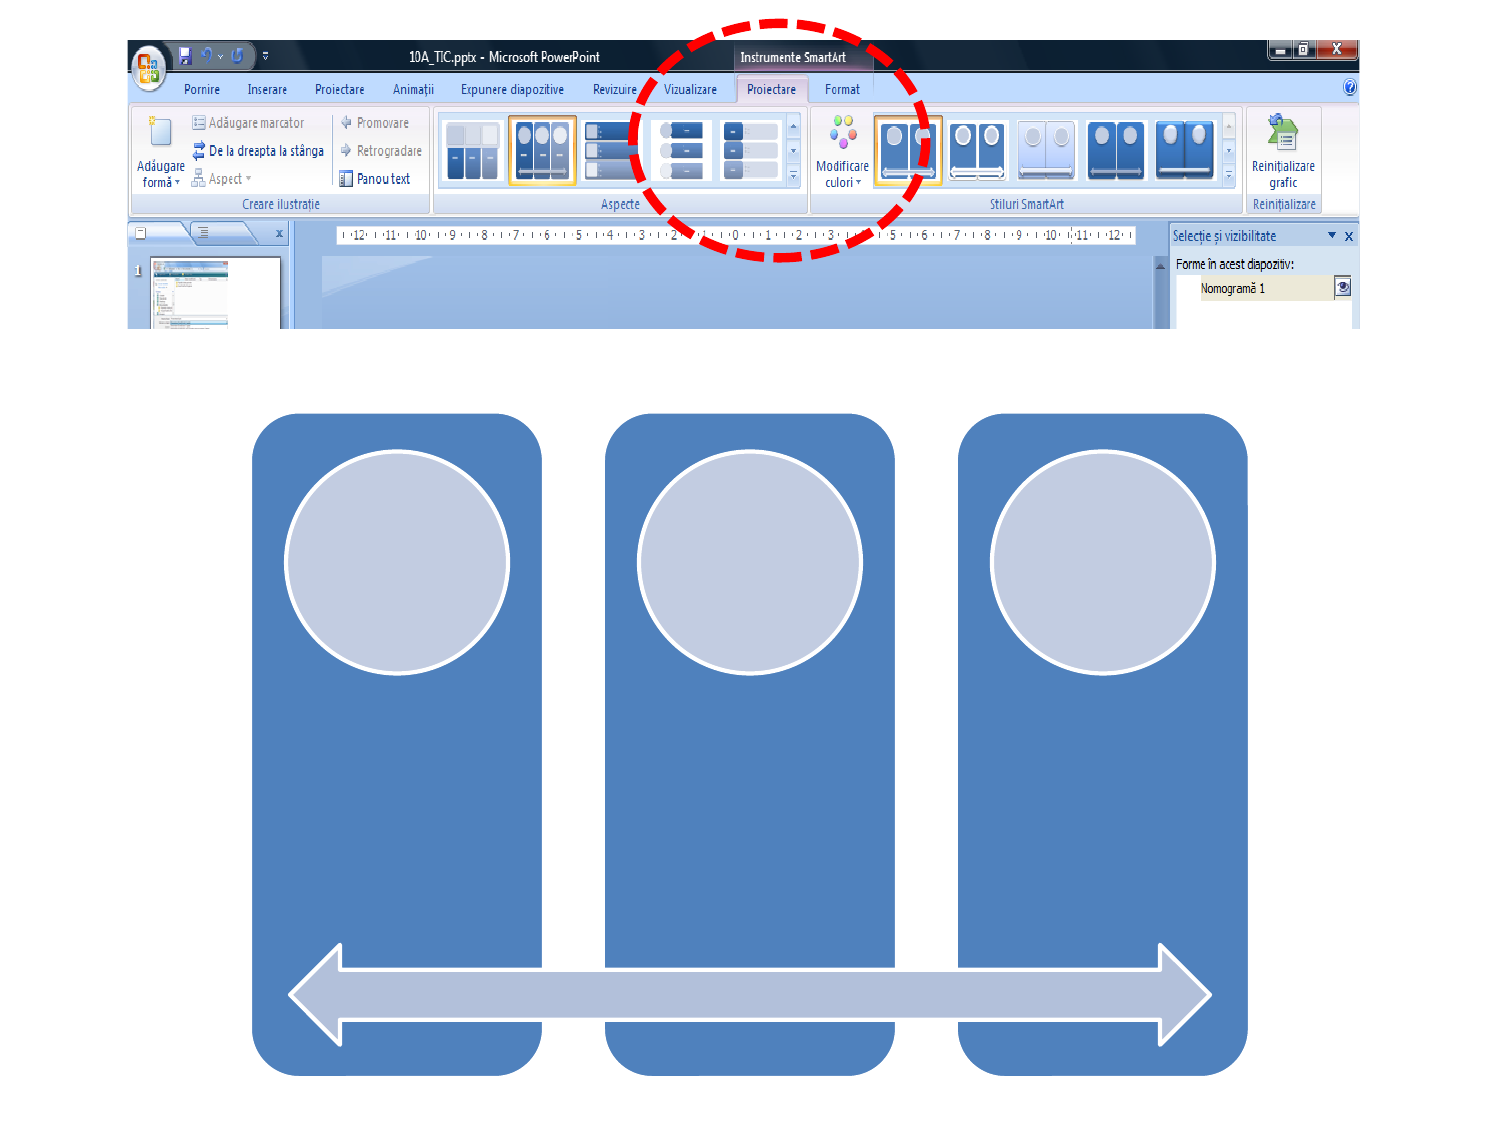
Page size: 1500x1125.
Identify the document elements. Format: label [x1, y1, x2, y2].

picture [127, 39, 1360, 329]
text_box [249, 411, 1251, 1079]
text_box [706, 21, 852, 38]
